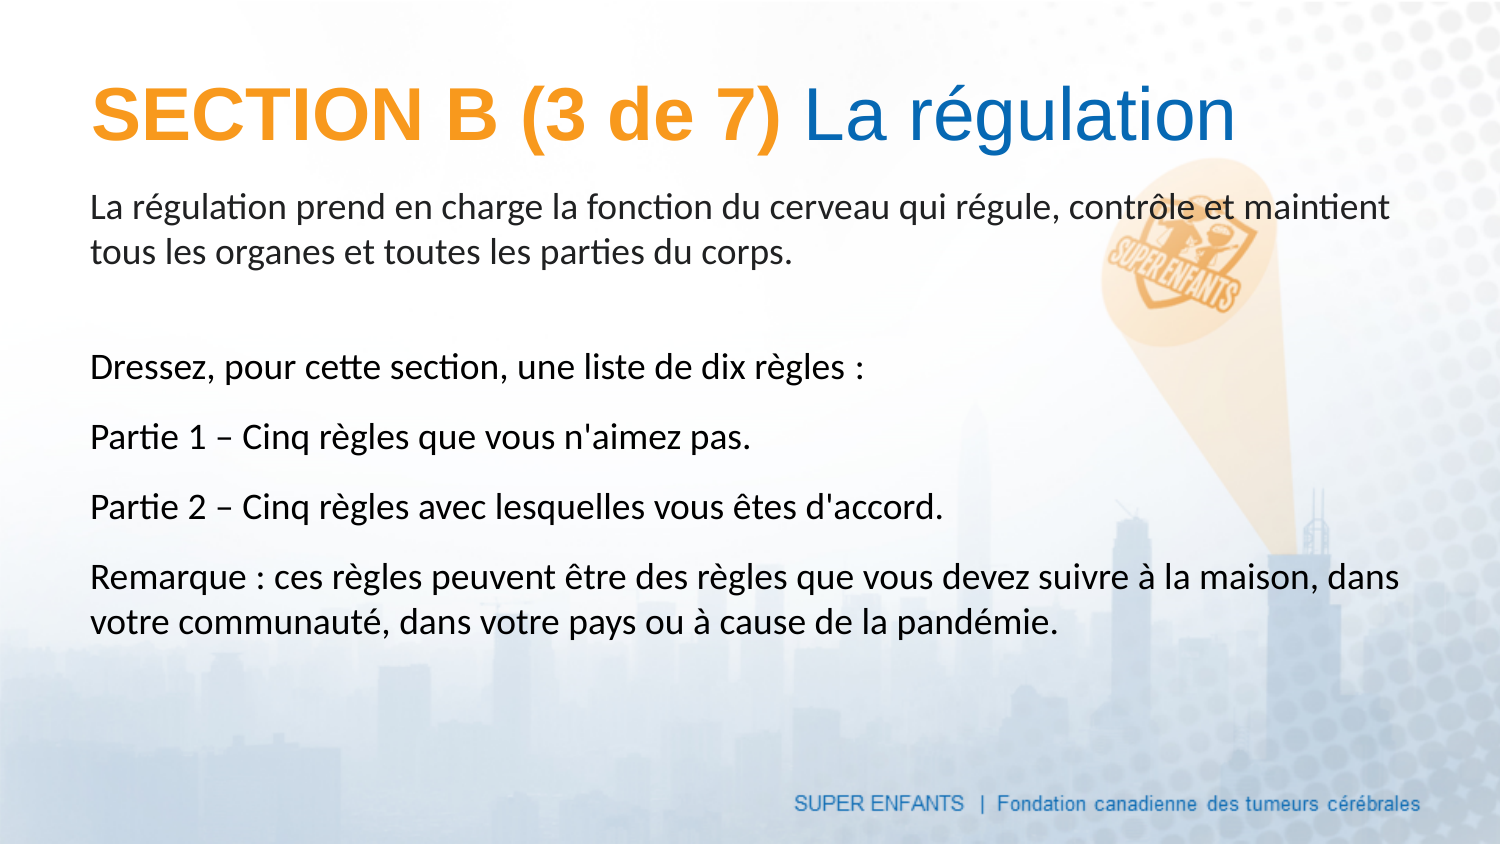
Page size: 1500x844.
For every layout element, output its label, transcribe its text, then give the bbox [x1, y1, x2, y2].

picture [0, 0, 1500, 844]
list La régulation prend en charge la fonction du cerveau qui régule, contrôle et maintient tous les organes et toutes les parties du corps. Dressez, pour cette section, une liste de dix règles : Partie 1 – Cinq règles que vous n'aimez pas. Partie 2 – Cinq règles avec lesquelles vous êtes d'accord. Remarque : ces règles peuvent être des règles que vous devez suivre à la maison, dans votre communauté, dans votre pays ou à cause de la pandémie. [74, 174, 1426, 802]
title SECTION B (3 de 7) La régulation [76, 33, 1426, 174]
